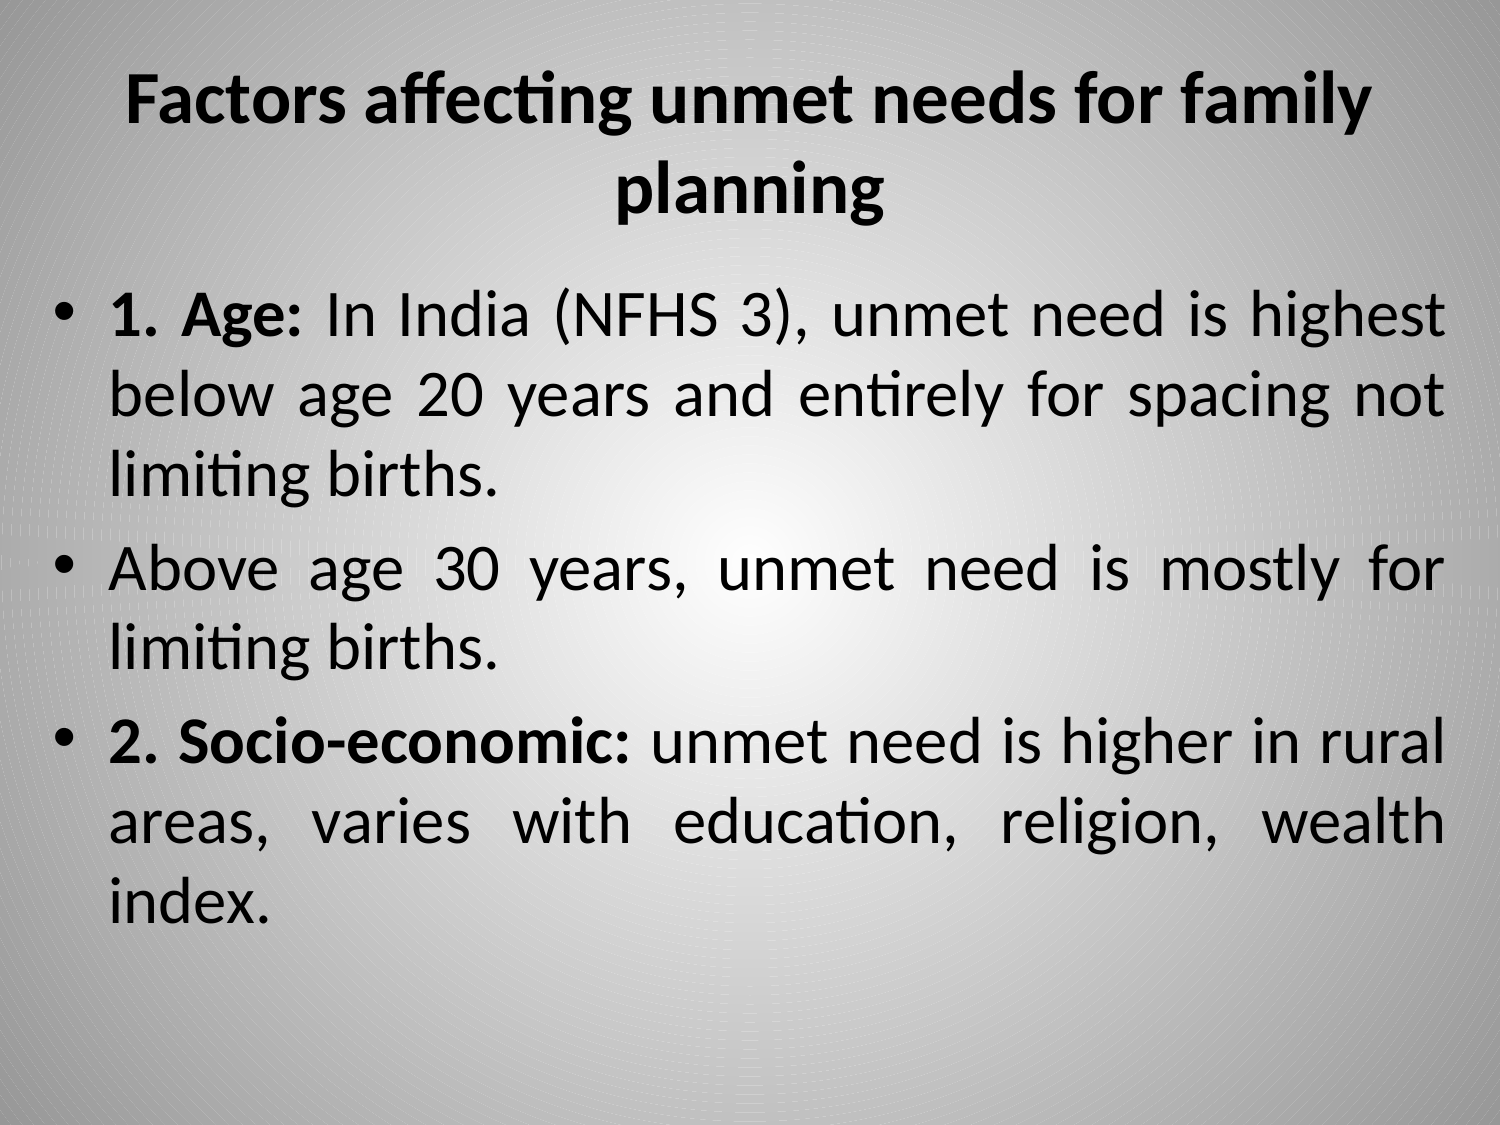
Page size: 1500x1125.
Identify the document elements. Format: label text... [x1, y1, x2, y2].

list 1. Age: In India (NFHS 3), unmet need is highest below age 20 years and entirely for spacing not limiting births. Above age 30 years, unmet need is mostly for limiting births. 2. Socio-economic: unmet need is higher in rural areas, varies with education, religion, wealth index. [37, 262, 1463, 1075]
title Factors affecting unmet needs for family planning [37, 45, 1463, 233]
